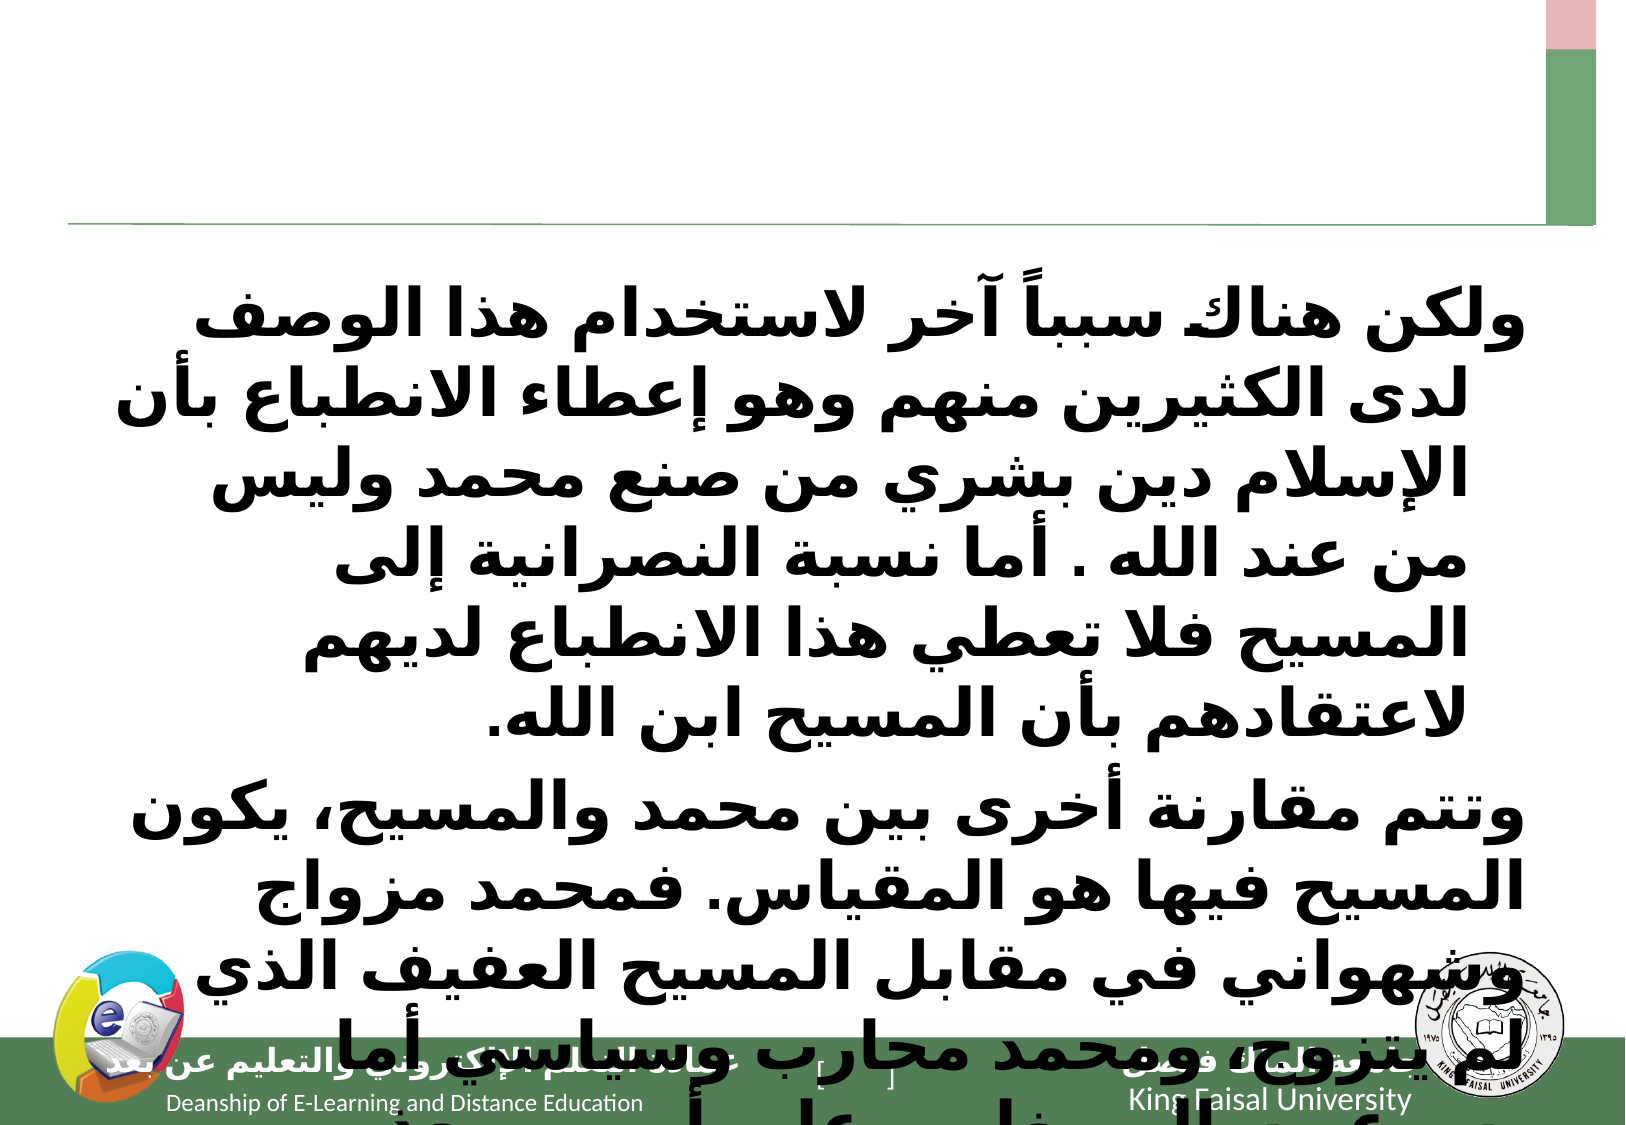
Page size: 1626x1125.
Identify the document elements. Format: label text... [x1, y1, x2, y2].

picture [50, 949, 188, 1104]
list ولكن هناك سبباً آخر لاستخدام هذا الوصف لدى الكثيرين منهم وهو إعطاء الانطباع بأن الإسلام دين بشري من صنع محمد وليس من عند الله . أما نسبة النصرانية إلى المسيح فلا تعطي هذا الانطباع لديهم لاعتقادهم بأن المسيح ابن الله. وتتم مقارنة أخرى بين محمد والمسيح، يكون المسيح فيها هو المقياس. فمحمد مزواج وشهواني في مقابل المسيح العفيف الذي لم يتزوج، ومحمد محارب وسياسي أما يسوع مسالم مغلوب على أمره ومعذب يدعو إلى محبة الأعداء وهكذا . [80, 262, 1544, 1006]
picture [170, 1097, 178, 1104]
picture [1412, 949, 1567, 1100]
